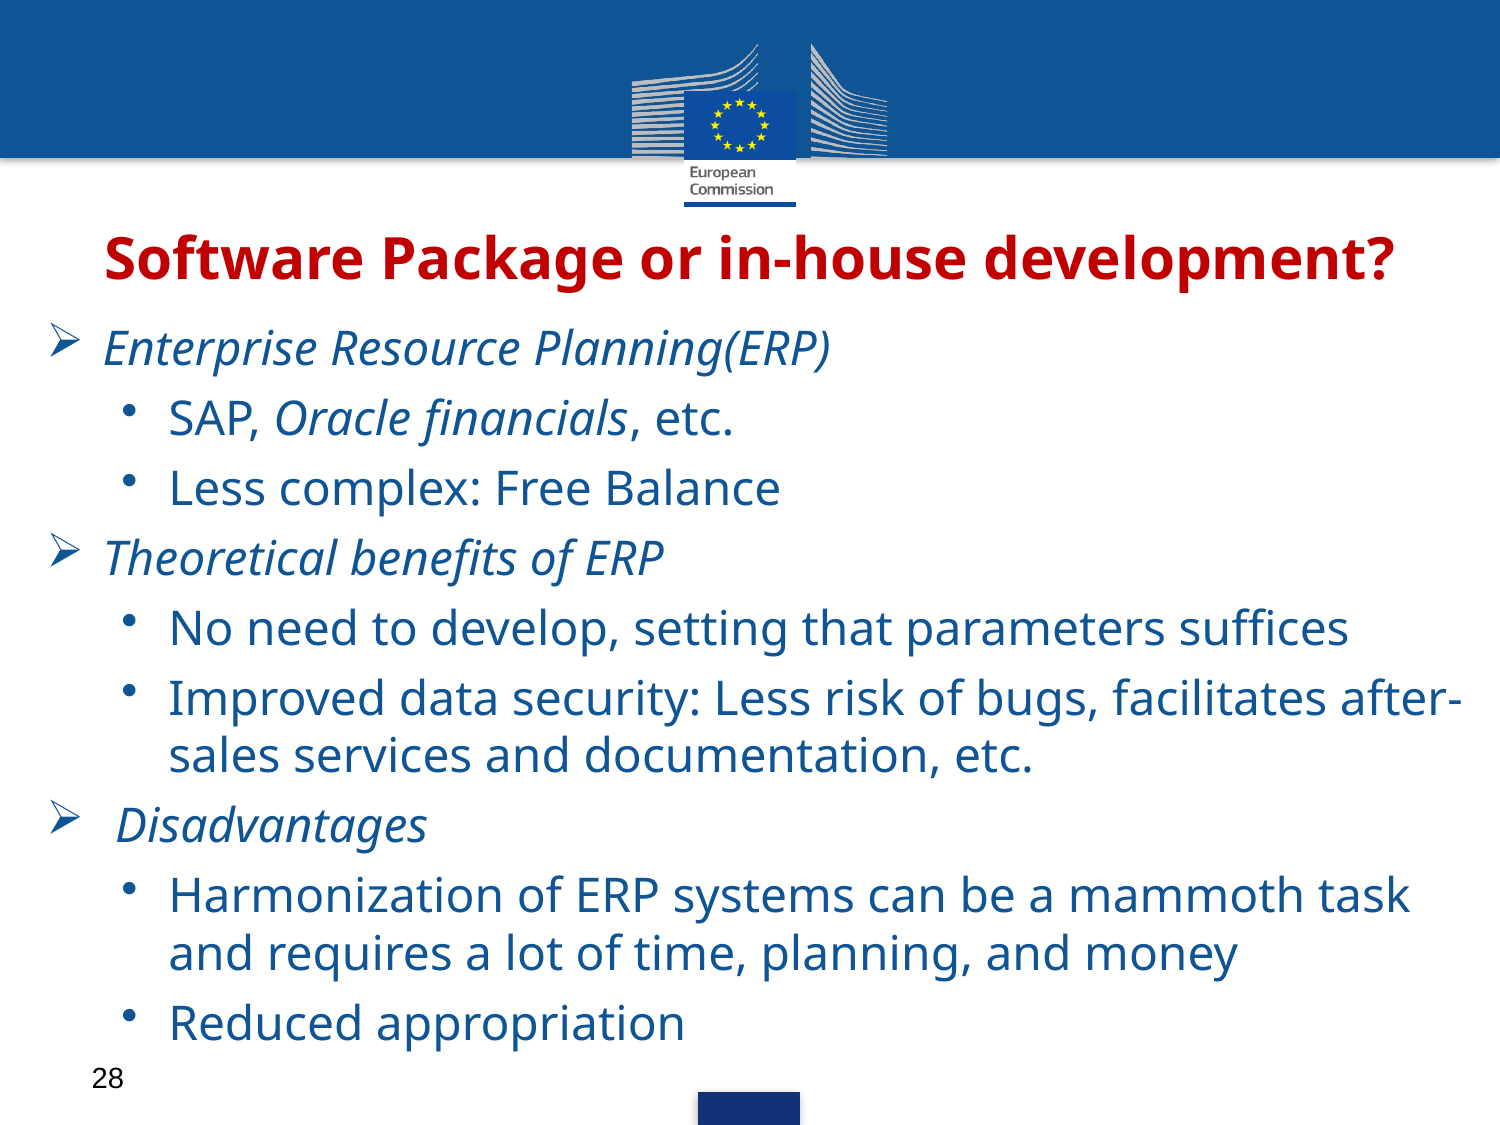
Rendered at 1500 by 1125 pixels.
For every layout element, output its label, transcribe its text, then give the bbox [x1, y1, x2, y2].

title Software Package or in-house development? [0, 196, 1500, 317]
text_box 28 [76, 1023, 552, 1102]
list Enterprise Resource Planning(ERP) SAP, Oracle financials, etc. Less complex: Free Balance Theoretical benefits of ERP No need to develop, setting that parameters suffices Improved data security: Less risk of bugs, facilitates after-sales services and documentation, etc. Disadvantages Harmonization of ERP systems can be a mammoth task and requires a lot of time, planning, and money Reduced appropriation [31, 310, 1500, 1102]
